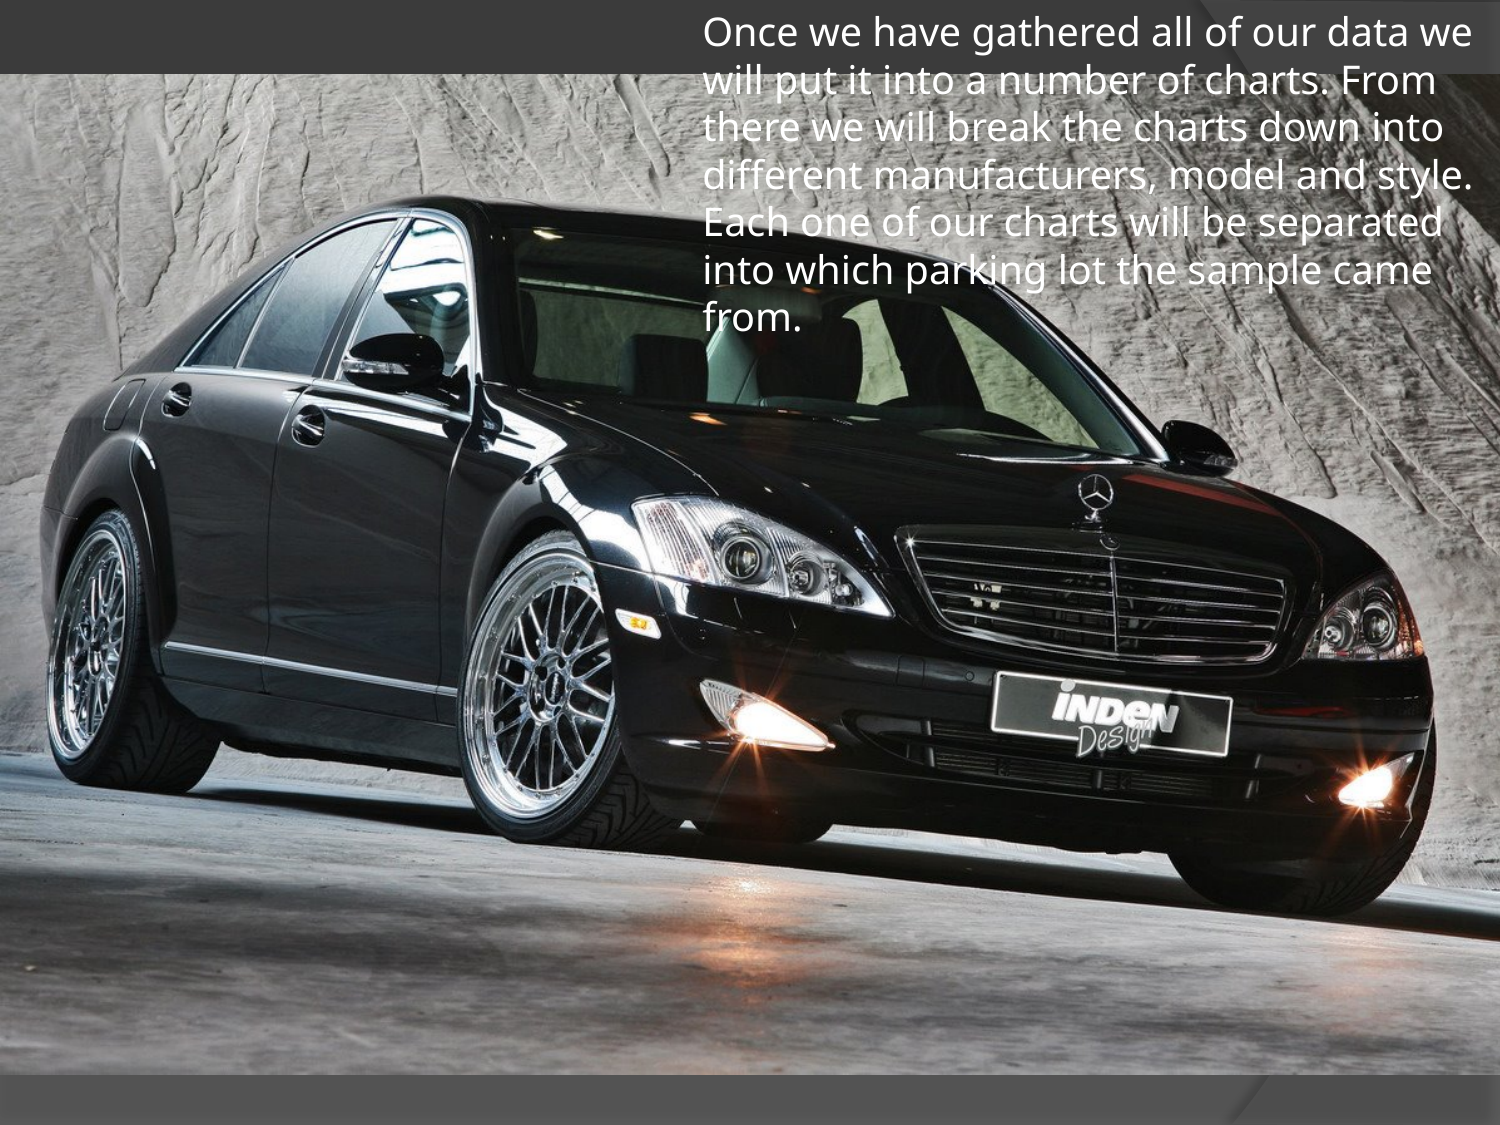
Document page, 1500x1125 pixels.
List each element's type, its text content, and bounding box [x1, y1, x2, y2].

picture [0, 74, 1500, 1076]
text_box Once we have gathered all of our data we will put it into a number of charts. From there we will break the charts down into different manufacturers, model and style. Each one of our charts will be separated into which parking lot the sample came from. [687, 0, 1500, 64]
